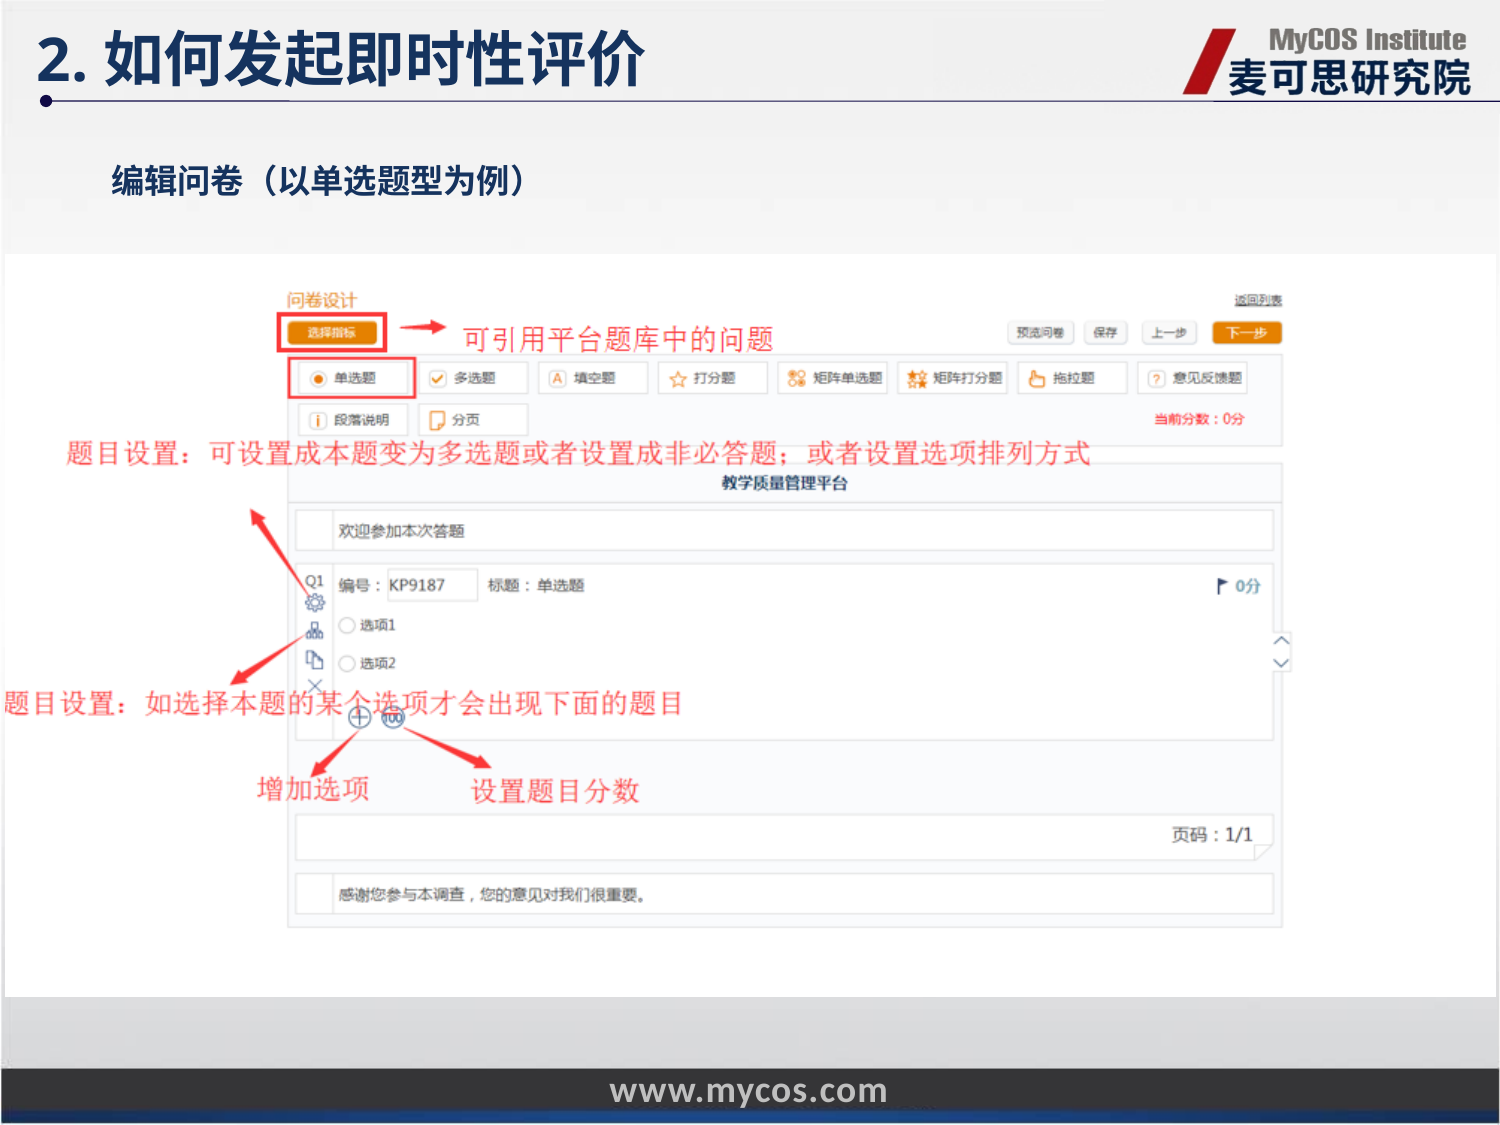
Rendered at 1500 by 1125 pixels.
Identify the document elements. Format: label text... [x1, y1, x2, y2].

picture [0, 0, 1500, 1125]
text_box 2.如何发起即时性评价 [36, 20, 1046, 94]
text_box [39, 94, 1500, 108]
text_box 编辑问卷（以单选题型为例） [96, 152, 1313, 208]
